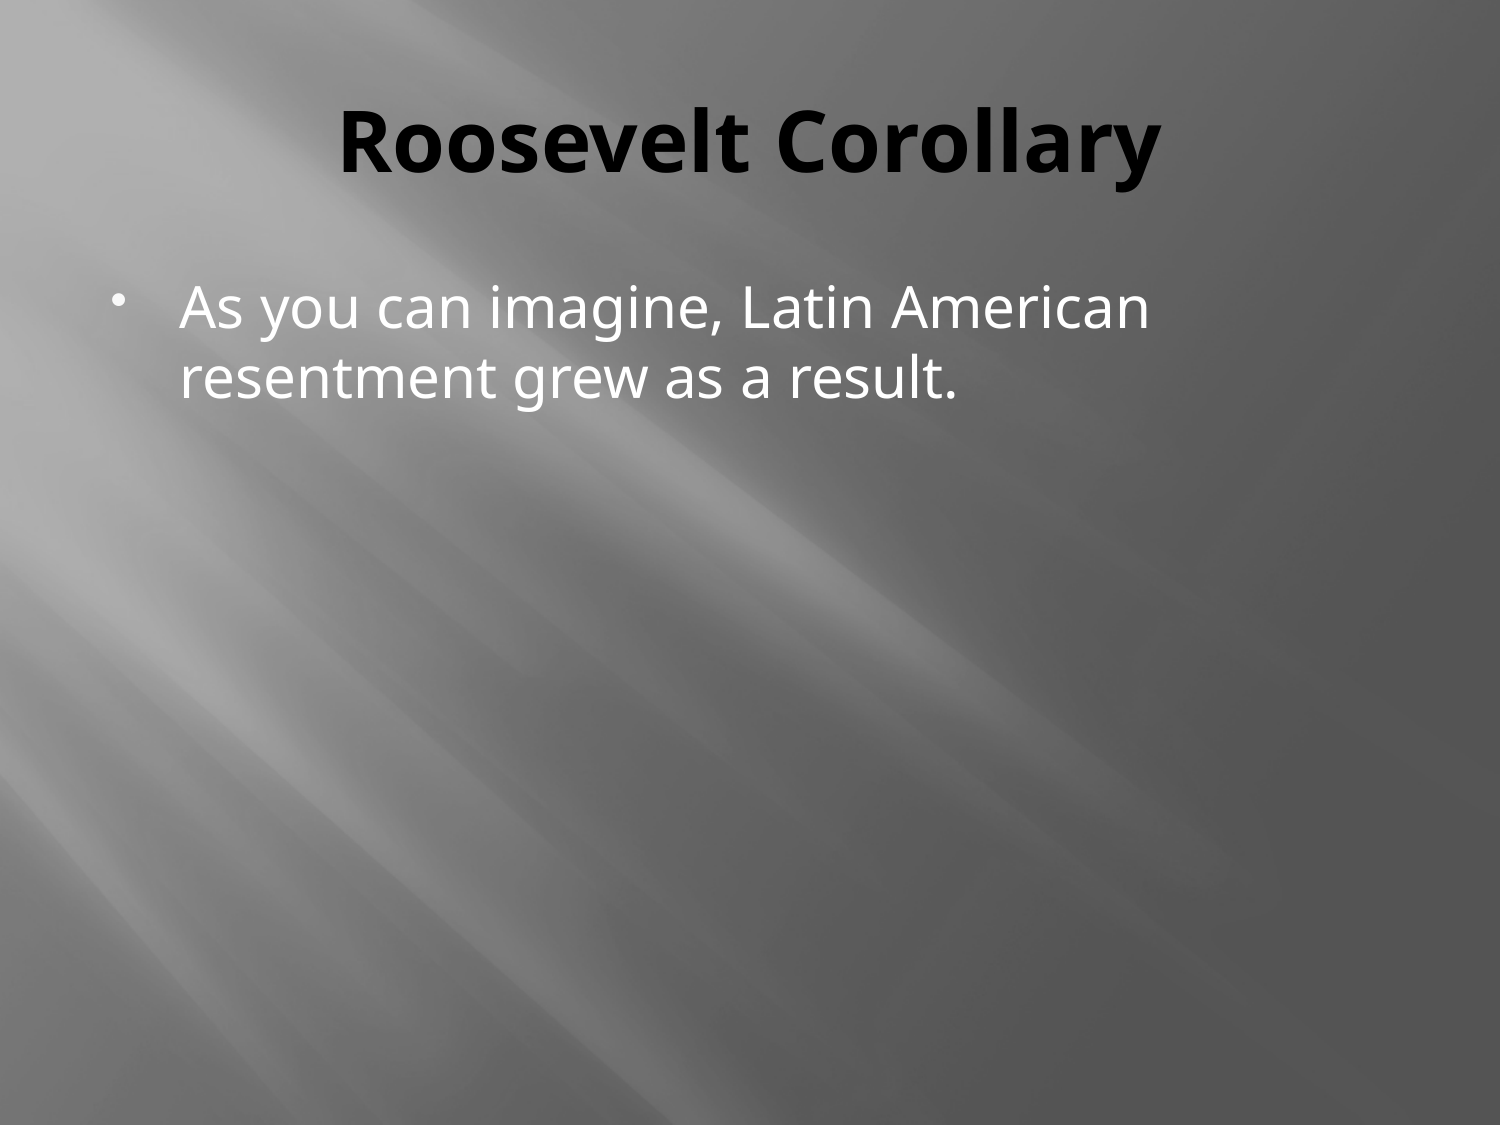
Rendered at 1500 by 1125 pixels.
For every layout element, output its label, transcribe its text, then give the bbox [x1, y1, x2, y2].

list As you can imagine, Latin American resentment grew as a result. [75, 262, 1425, 1035]
title Roosevelt Corollary [75, 45, 1425, 233]
